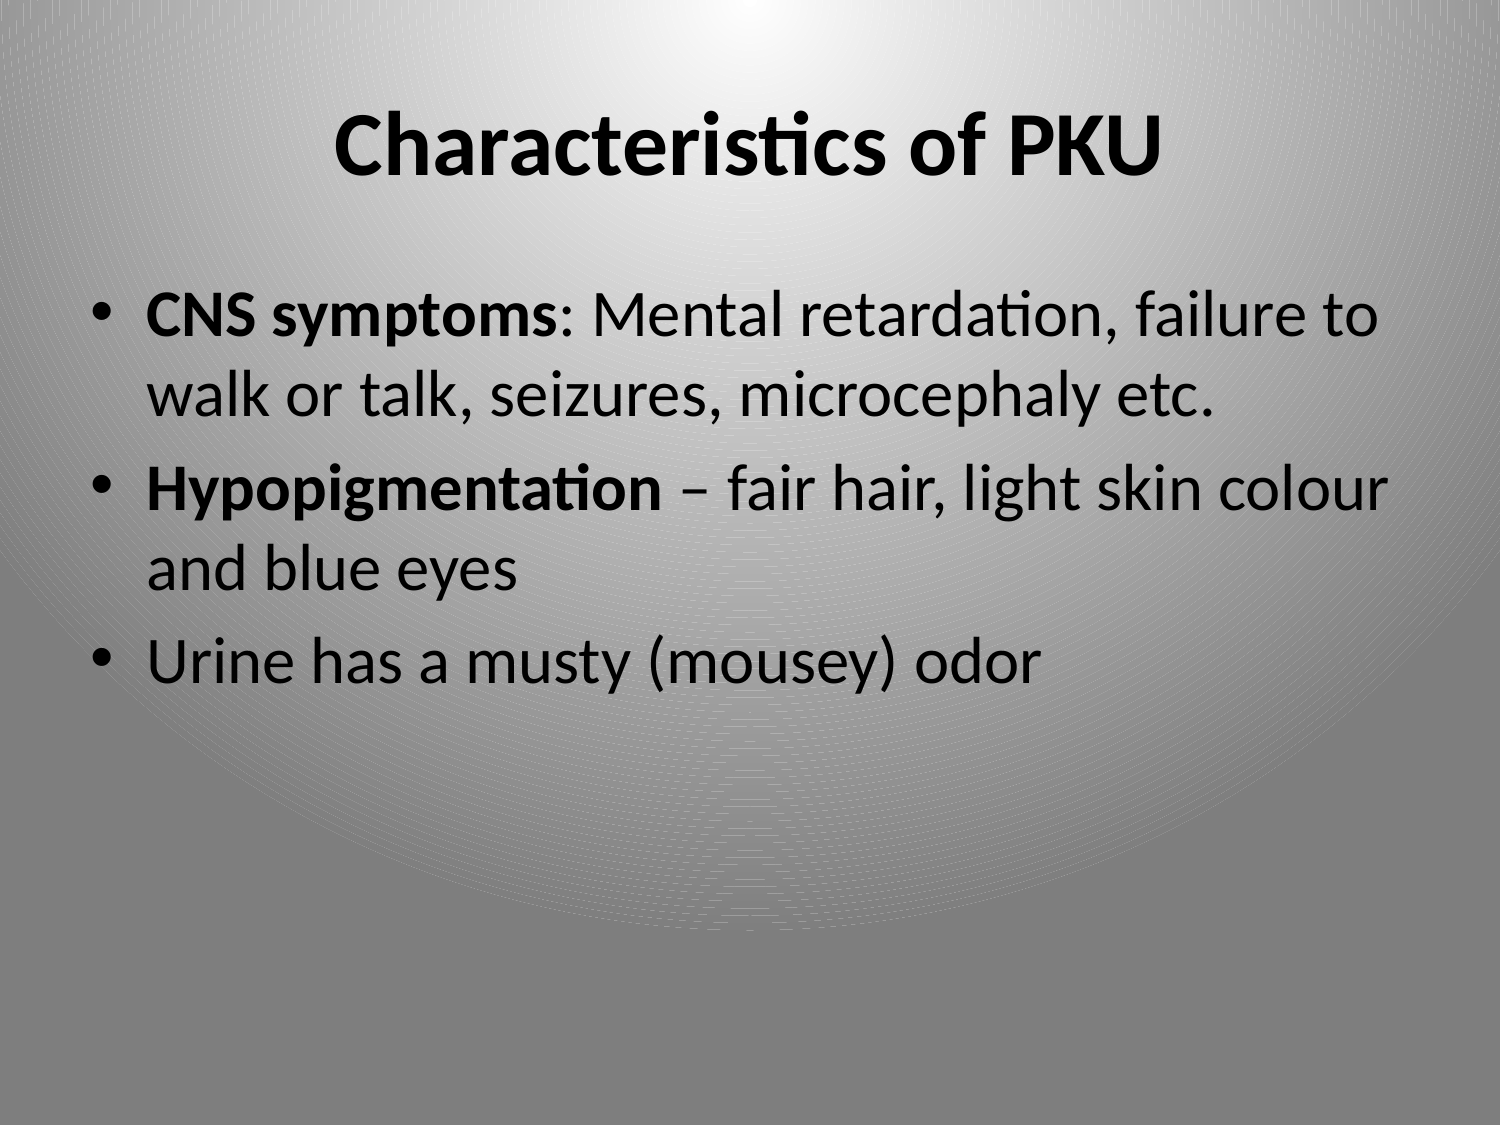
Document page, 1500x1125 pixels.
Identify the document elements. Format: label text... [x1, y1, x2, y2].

title Characteristics of PKU [75, 45, 1425, 233]
list CNS symptoms: Mental retardation, failure to walk or talk, seizures, microcephaly etc. Hypopigmentation – fair hair, light skin colour and blue eyes Urine has a musty (mousey) odor [75, 262, 1425, 1005]
